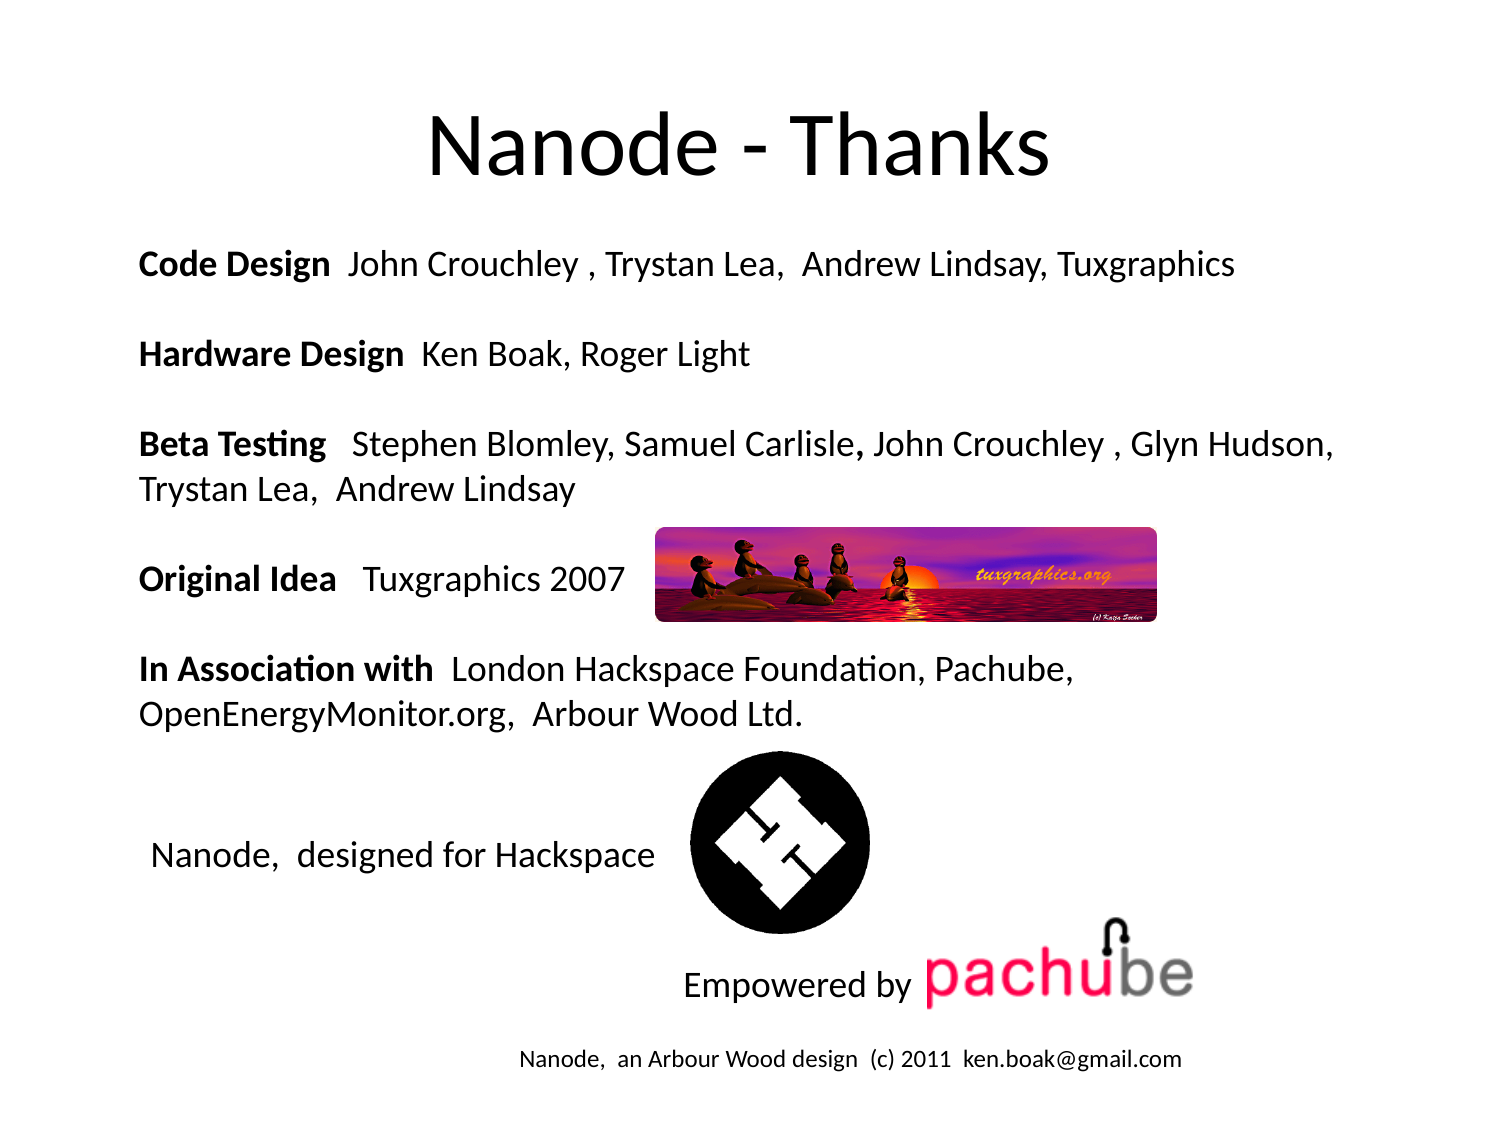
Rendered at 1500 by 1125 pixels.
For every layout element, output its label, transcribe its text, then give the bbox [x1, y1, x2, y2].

picture [926, 916, 1204, 1011]
text_box Empowered by [668, 952, 921, 1012]
title Nanode - Thanks [75, 45, 1425, 233]
picture [690, 751, 870, 934]
text_box Nanode, an Arbour Wood design (c) 2011 ken.boak@gmail.com [504, 1035, 1199, 1080]
picture [655, 526, 1157, 622]
text_box Nanode, designed for Hackspace [135, 822, 680, 882]
text_box Code Design John Crouchley , Trystan Lea, Andrew Lindsay, Tuxgraphics Hardware Design Ken Boak, Roger Light Beta Testing Stephen Blomley, Samuel Carlisle, John Crouchley , Glyn Hudson, Trystan Lea, Andrew Lindsay Original Idea Tuxgraphics 2007 In Association with London Hackspace Foundation, Pachube, OpenEnergyMonitor.org, Arbour Wood Ltd. [123, 231, 1424, 787]
